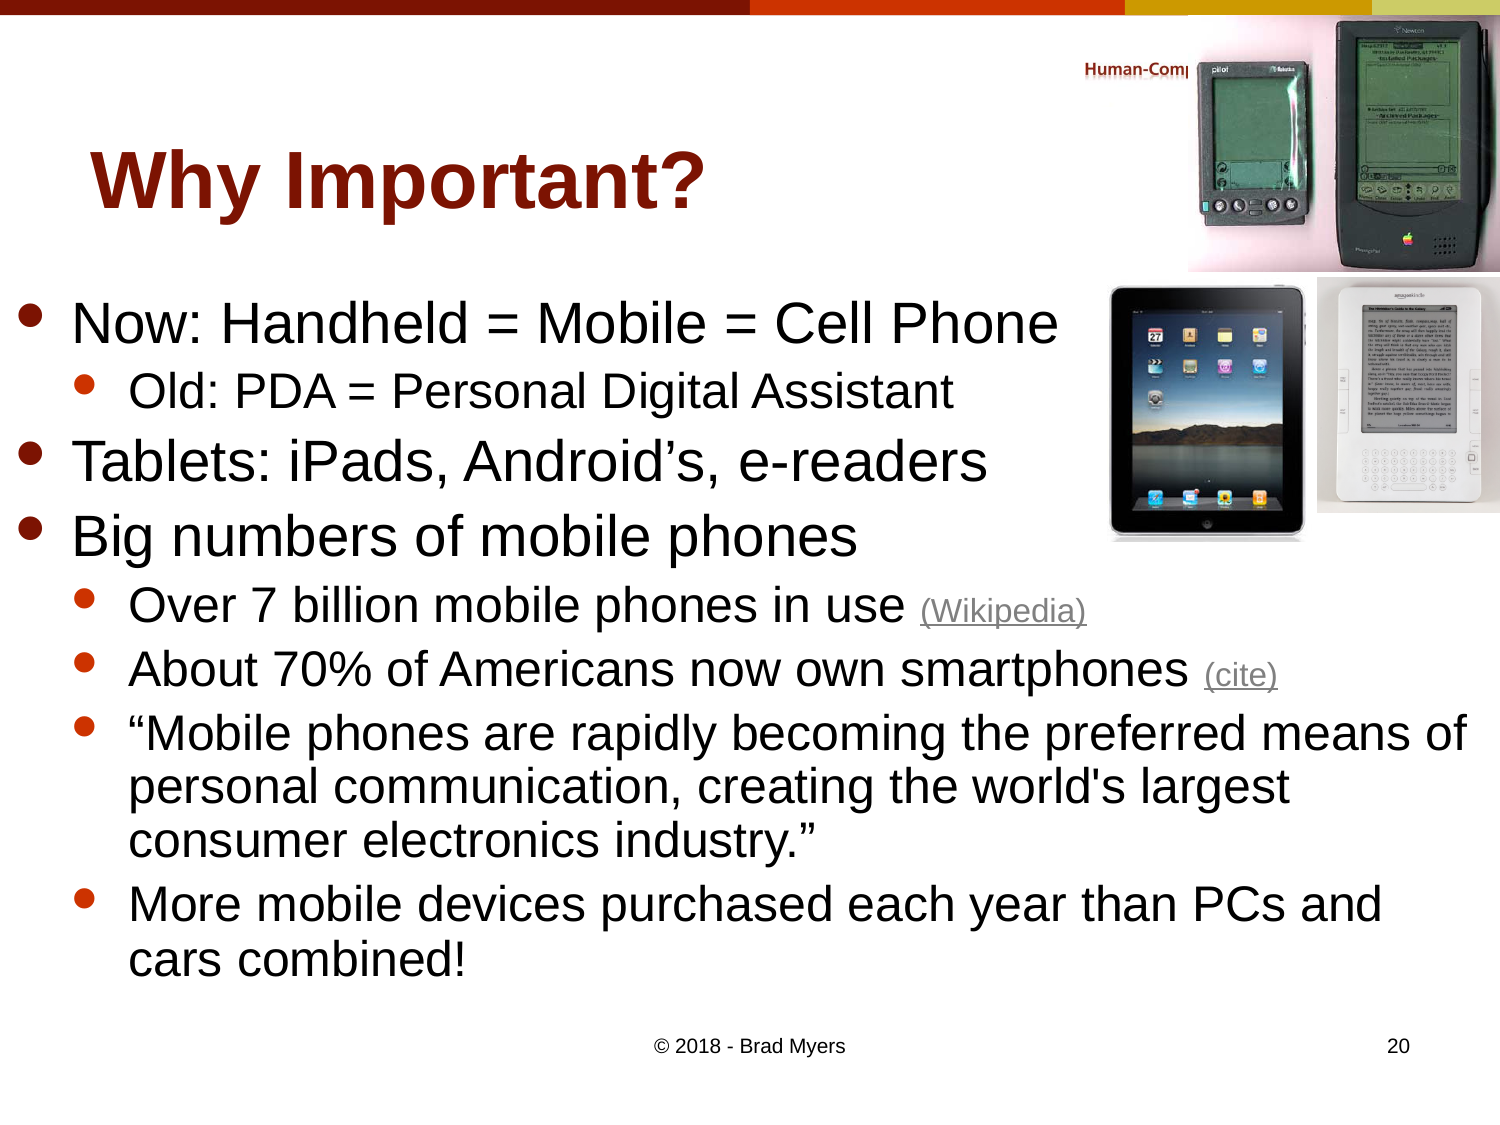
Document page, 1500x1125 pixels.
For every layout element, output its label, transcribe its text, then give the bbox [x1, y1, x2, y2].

list Now: Handheld = Mobile = Cell Phone Old: PDA = Personal Digital Assistant Tablets: iPads, Android’s, e-readers Big numbers of mobile phones Over 7 billion mobile phones in use (Wikipedia) About 70% of Americans now own smartphones (cite) “Mobile phones are rapidly becoming the preferred means of personal communication, creating the world's largest consumer electronics industry.” More mobile devices purchased each year than PCs and cars combined! [0, 285, 1500, 1106]
title Why Important? [74, 19, 1183, 233]
picture [1188, 14, 1500, 272]
footer © 2018 - Brad Myers [512, 1024, 988, 1101]
picture [1100, 276, 1313, 542]
picture [1317, 276, 1500, 513]
